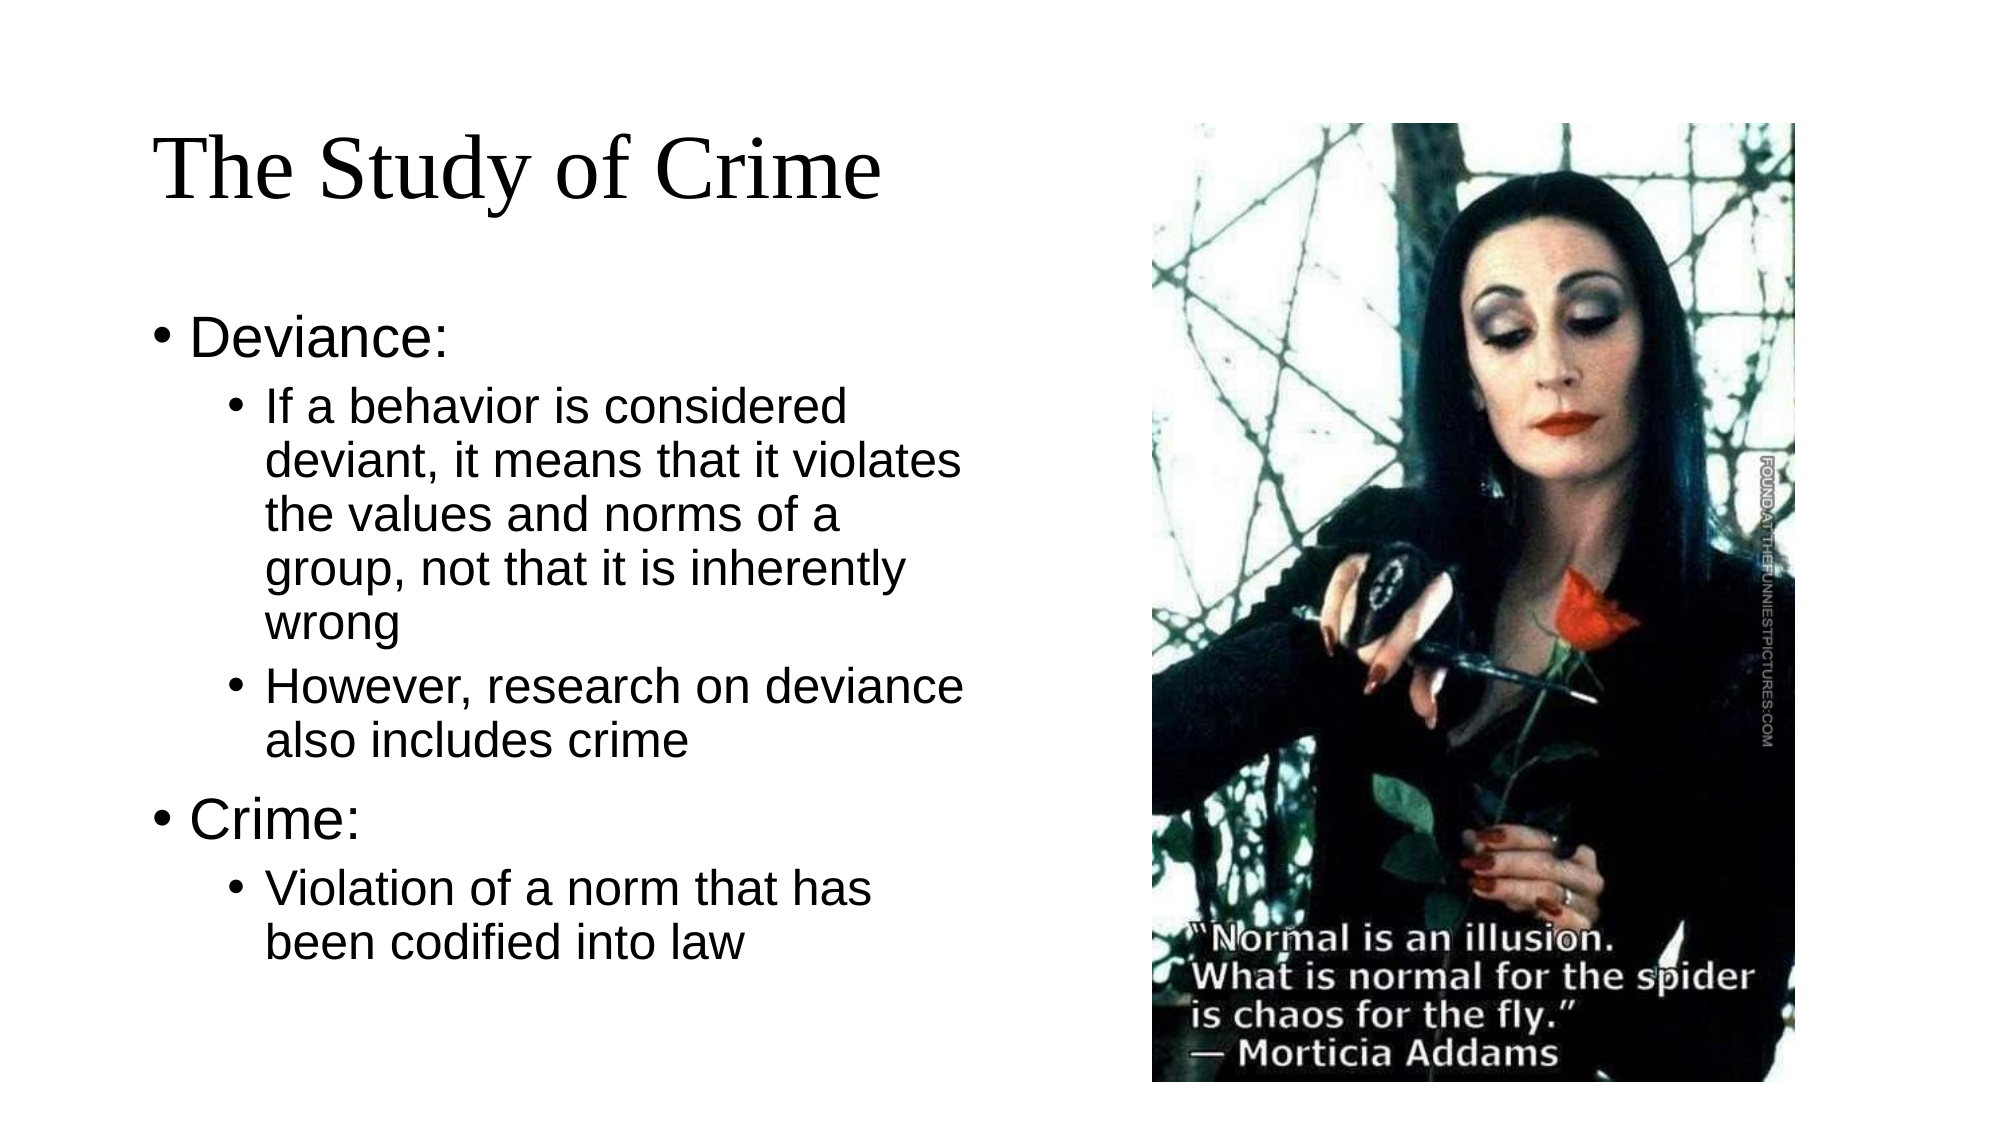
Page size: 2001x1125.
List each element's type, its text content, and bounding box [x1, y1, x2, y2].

title The Study of Crime [137, 59, 1863, 278]
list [1152, 123, 1795, 1082]
list Deviance: If a behavior is considered deviant, it means that it violates the values and norms of a group, not that it is inherently wrong However, research on deviance also includes crime Crime: Violation of a norm that has been codified into law [137, 299, 988, 1014]
